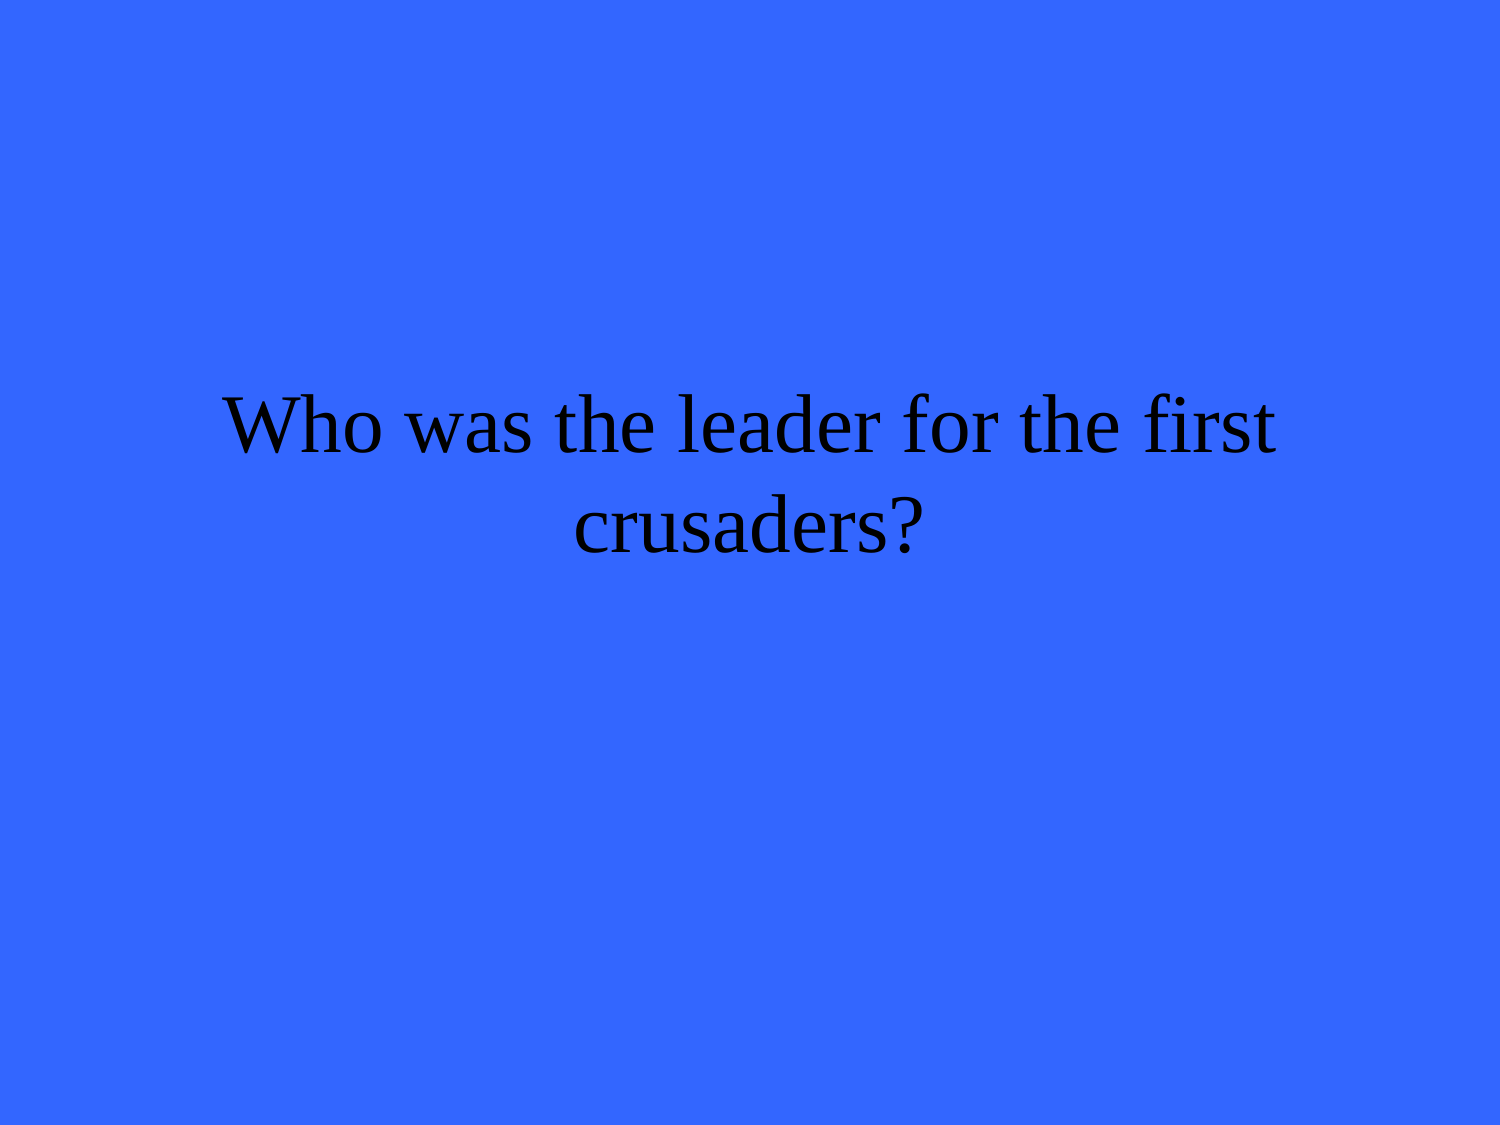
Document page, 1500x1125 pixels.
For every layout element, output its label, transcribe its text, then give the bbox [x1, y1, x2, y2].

title Who was the leader for the first crusaders? [112, 374, 1388, 563]
